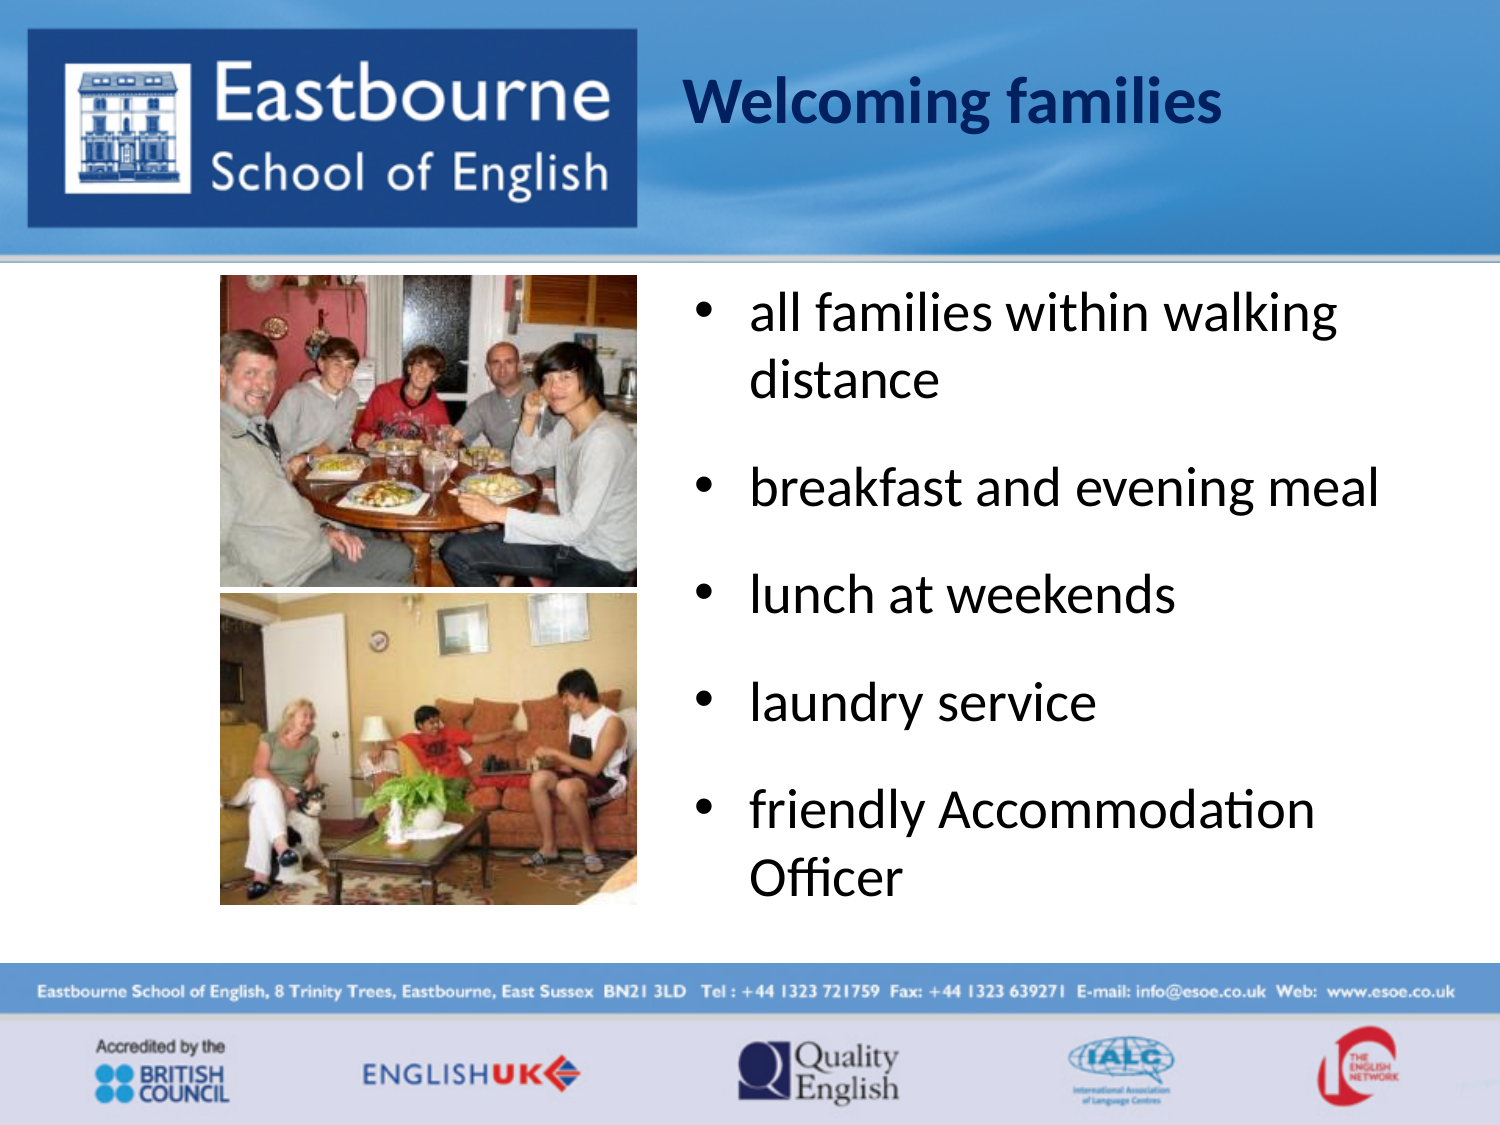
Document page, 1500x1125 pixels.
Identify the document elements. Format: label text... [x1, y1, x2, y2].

picture [220, 593, 637, 906]
picture [0, 0, 1500, 263]
title Welcoming families [667, 49, 1459, 228]
list all families within walking distance breakfast and evening meal lunch at weekends laundry service friendly Accommodation Officer [679, 267, 1483, 917]
picture [220, 274, 637, 588]
picture [0, 963, 1500, 1125]
